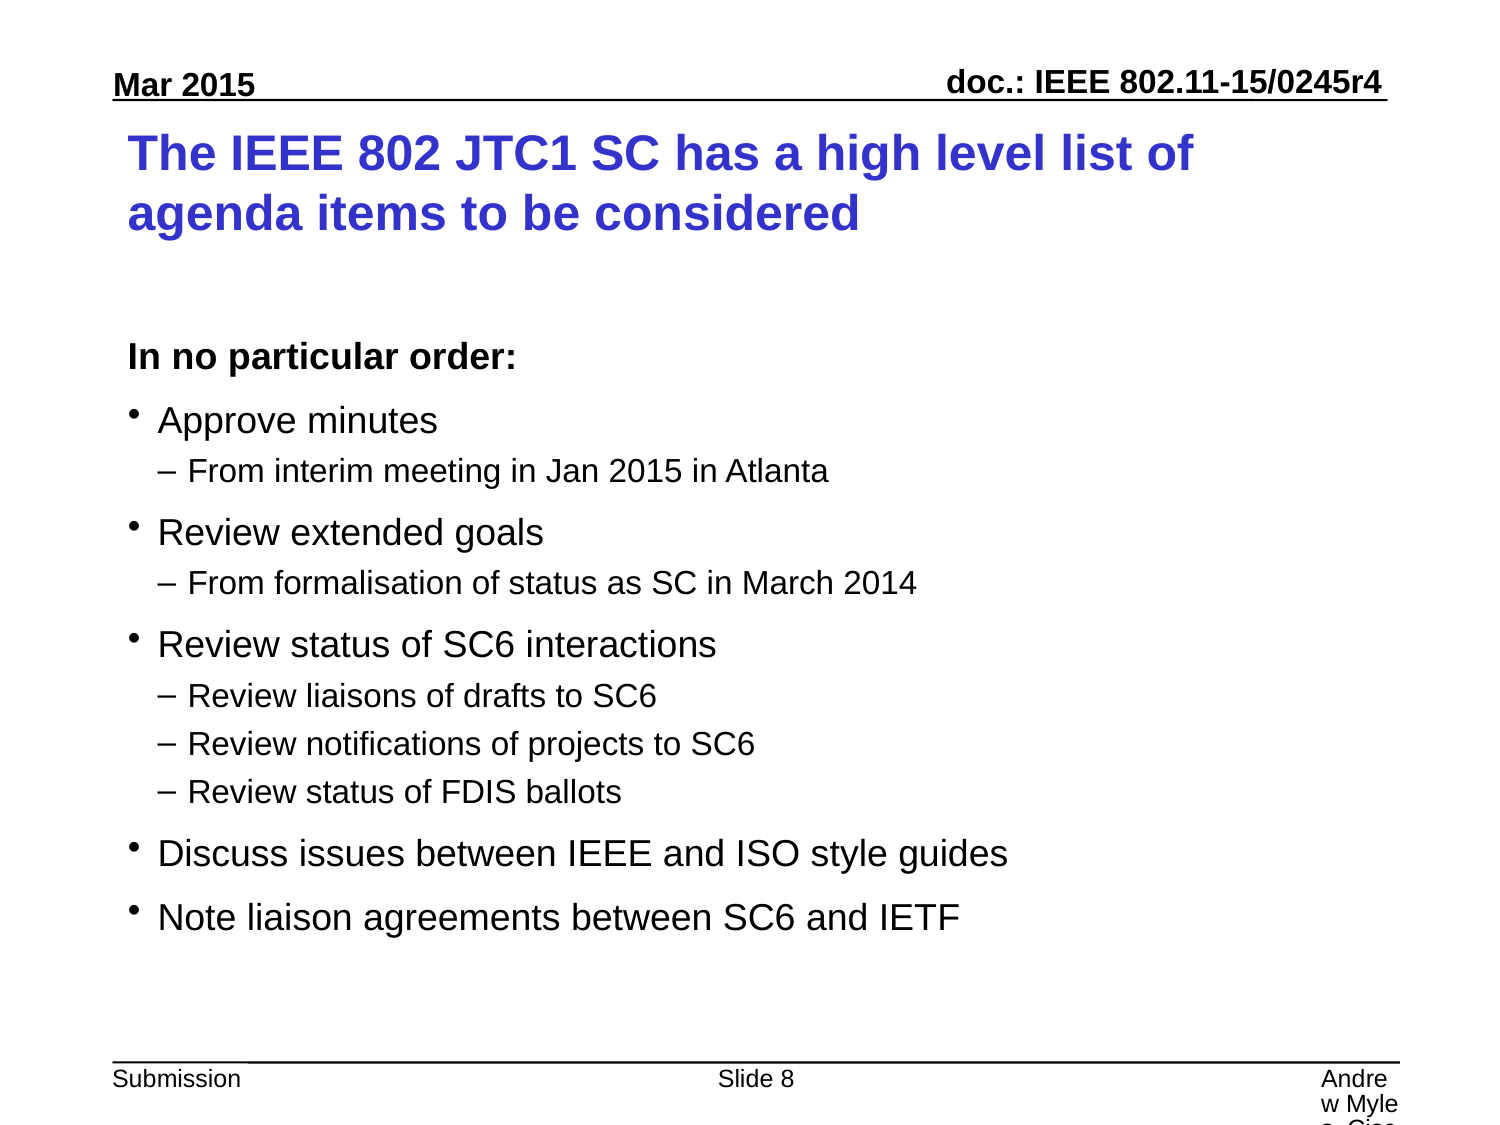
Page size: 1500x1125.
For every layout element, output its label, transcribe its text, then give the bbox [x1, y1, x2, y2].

footer Andrew Myles, Cisco [1320, 1061, 1402, 1093]
slide_number Slide 8 [709, 1061, 803, 1093]
title The IEEE 802 JTC1 SC has a high level list of agenda items to be considered [112, 112, 1388, 288]
list In no particular order: Approve minutes From interim meeting in Jan 2015 in Atlanta Review extended goals From formalisation of status as SC in March 2014 Review status of SC6 interactions Review liaisons of drafts to SC6 Review notifications of projects to SC6 Review status of FDIS ballots Discuss issues between IEEE and ISO style guides Note liaison agreements between SC6 and IETF [112, 324, 1388, 1000]
